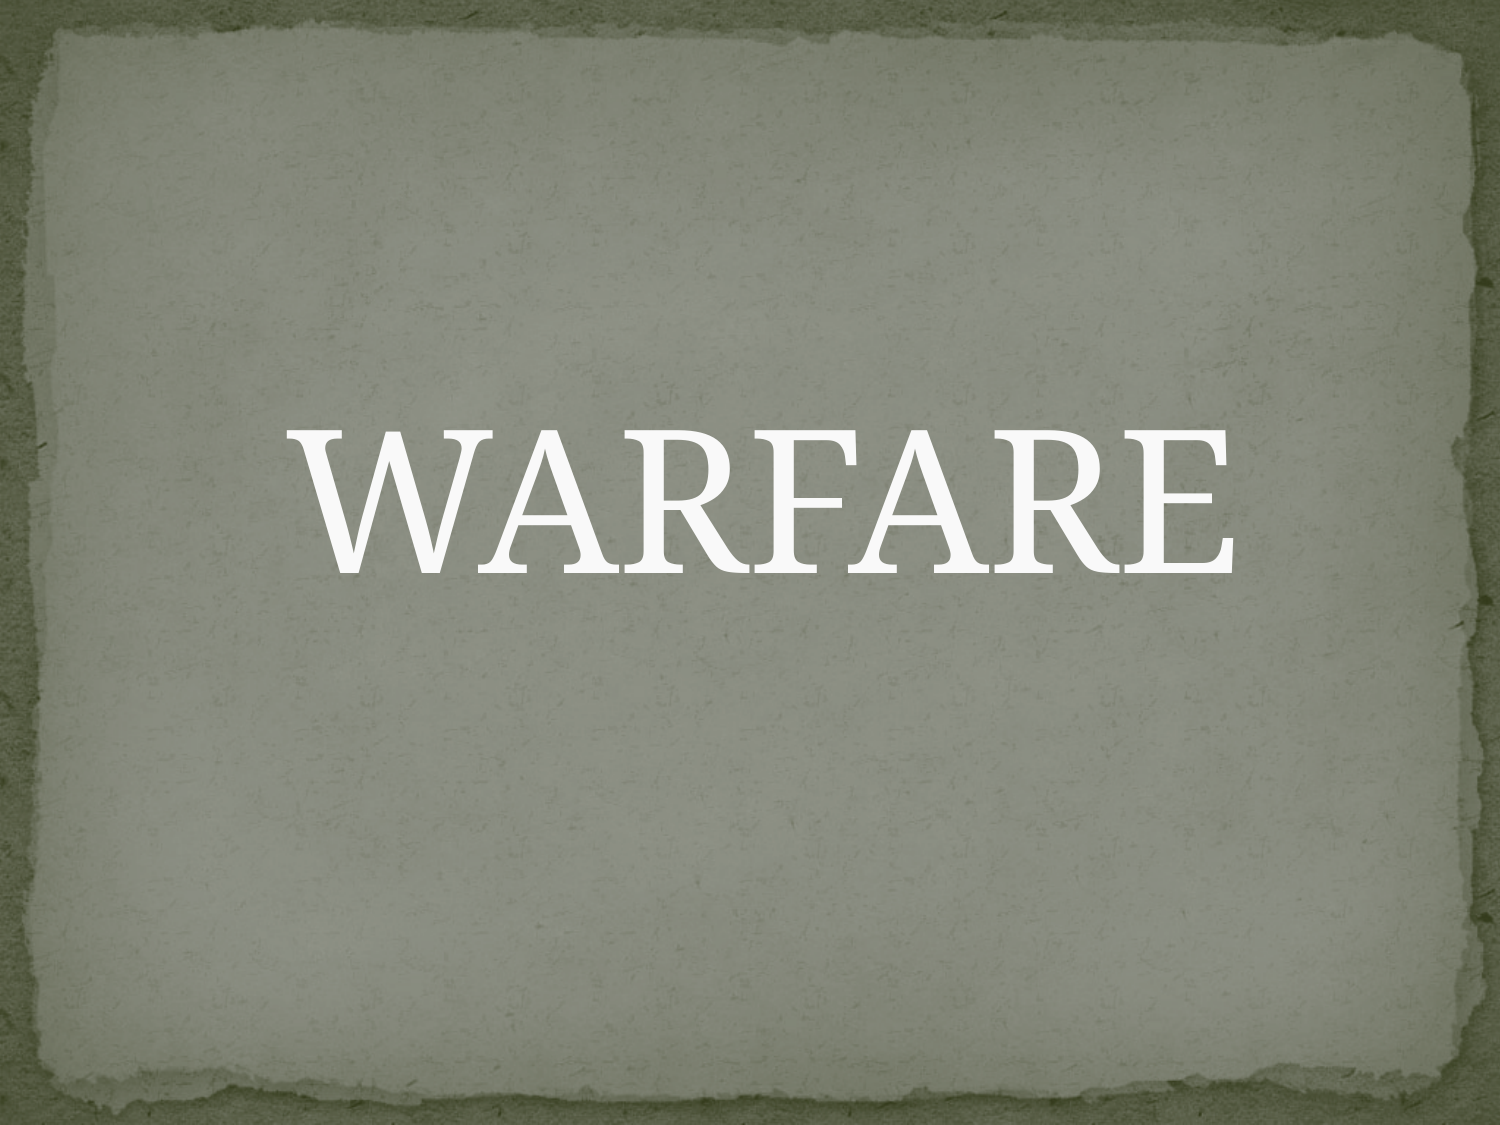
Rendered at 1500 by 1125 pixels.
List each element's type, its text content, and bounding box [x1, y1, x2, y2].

title WARFARE [88, 420, 1439, 621]
